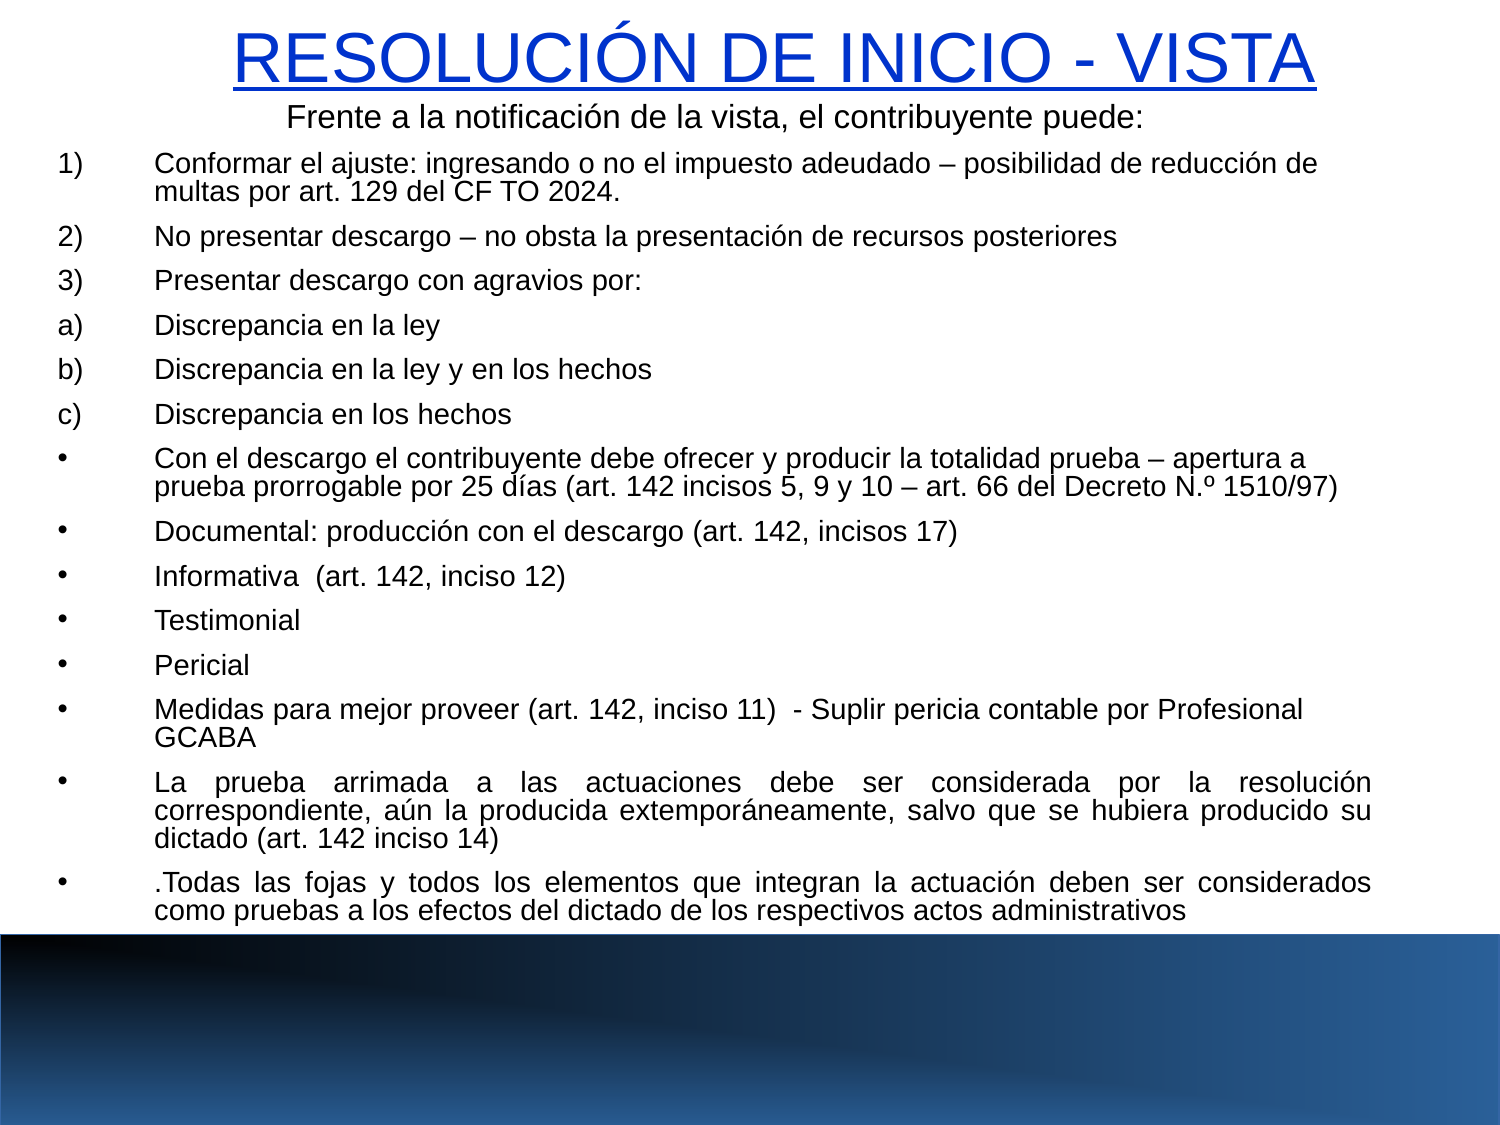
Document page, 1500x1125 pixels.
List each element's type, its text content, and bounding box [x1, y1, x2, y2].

text_box RESOLUCIÓN DE INICIO - VISTA [100, 54, 1450, 95]
text_box [0, 934, 1500, 1125]
picture [0, 0, 1500, 934]
text_box Frente a la notificación de la vista, el contribuyente puede: Conformar el ajuste: ingresando o no el impuesto adeudado – posibilidad de reducción de multas por art. 129 del CF TO 2024. No presentar descargo – no obsta la presentación de recursos posteriores Presentar descargo con agravios por: Discrepancia en la ley Discrepancia en la ley y en los hechos Discrepancia en los hechos Con el descargo el contribuyente debe ofrecer y producir la totalidad prueba – apertura a prueba prorrogable por 25 días (art. 142 incisos 5, 9 y 10 – art. 66 del Decreto N.º 1510/97) Documental: producción con el descargo (art. 142, incisos 17) Informativa (art. 142, inciso 12) Testimonial Pericial Medidas para mejor proveer (art. 142, inciso 11) - Suplir pericia contable por Profesional GCABA La prueba arrimada a las actuaciones debe ser considerada por la resolución correspondiente, aún la producida extemporáneamente, salvo que se hubiera producido su dictado (art. 142 inciso 14) .Todas las fojas y todos los elementos que integran la actuación deben ser considerados como pruebas a los efectos del dictado de los respectivos actos administrativos [39, 94, 1389, 934]
